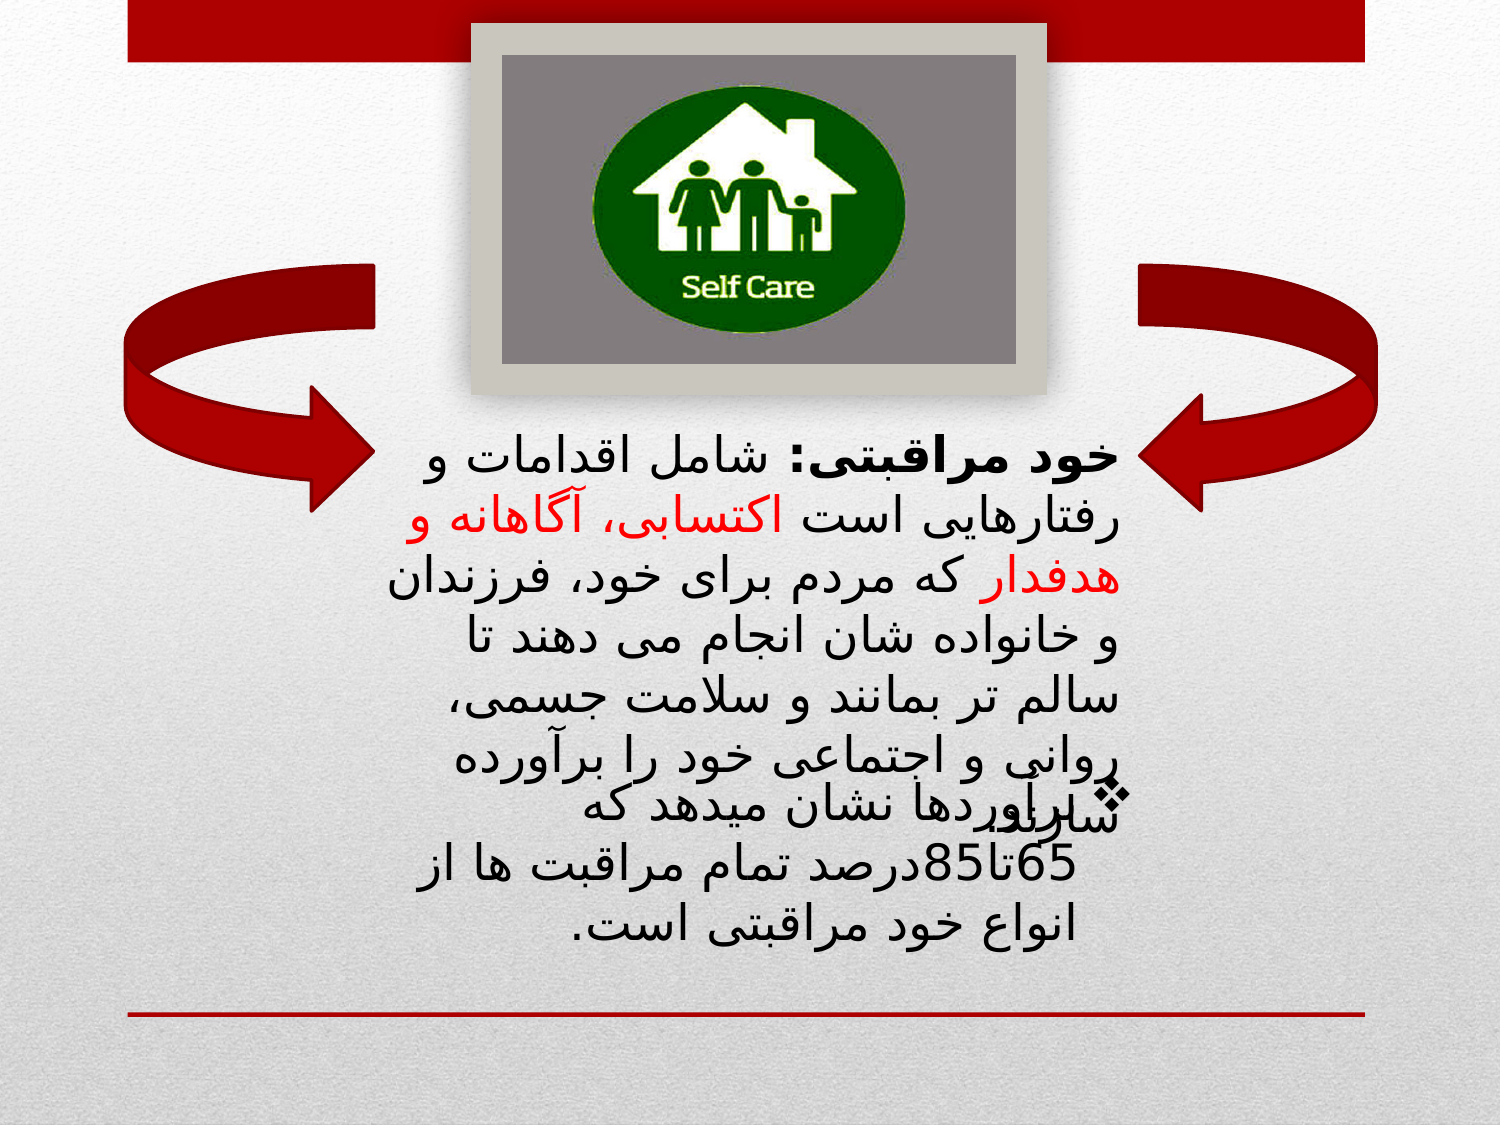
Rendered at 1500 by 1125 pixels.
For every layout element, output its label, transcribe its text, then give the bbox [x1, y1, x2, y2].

text_box [1137, 263, 1378, 513]
text_box خود مراقبتی: شامل اقدامات و رفتارهایی است اکتسابی، آگاهانه و هدفدار که مردم برای خود، فرزندان و خانواده شان انجام می دهند تا سالم تر بمانند و سلامت جسمی، روانی و اجتماعی خود را برآورده سازند. [353, 415, 1137, 763]
text_box برآوردها نشان میدهد که 65تا85درصد تمام مراقبت ها از انواع خود مراقبتی است. [353, 763, 1150, 958]
text_box [123, 263, 376, 513]
picture [501, 53, 1017, 365]
